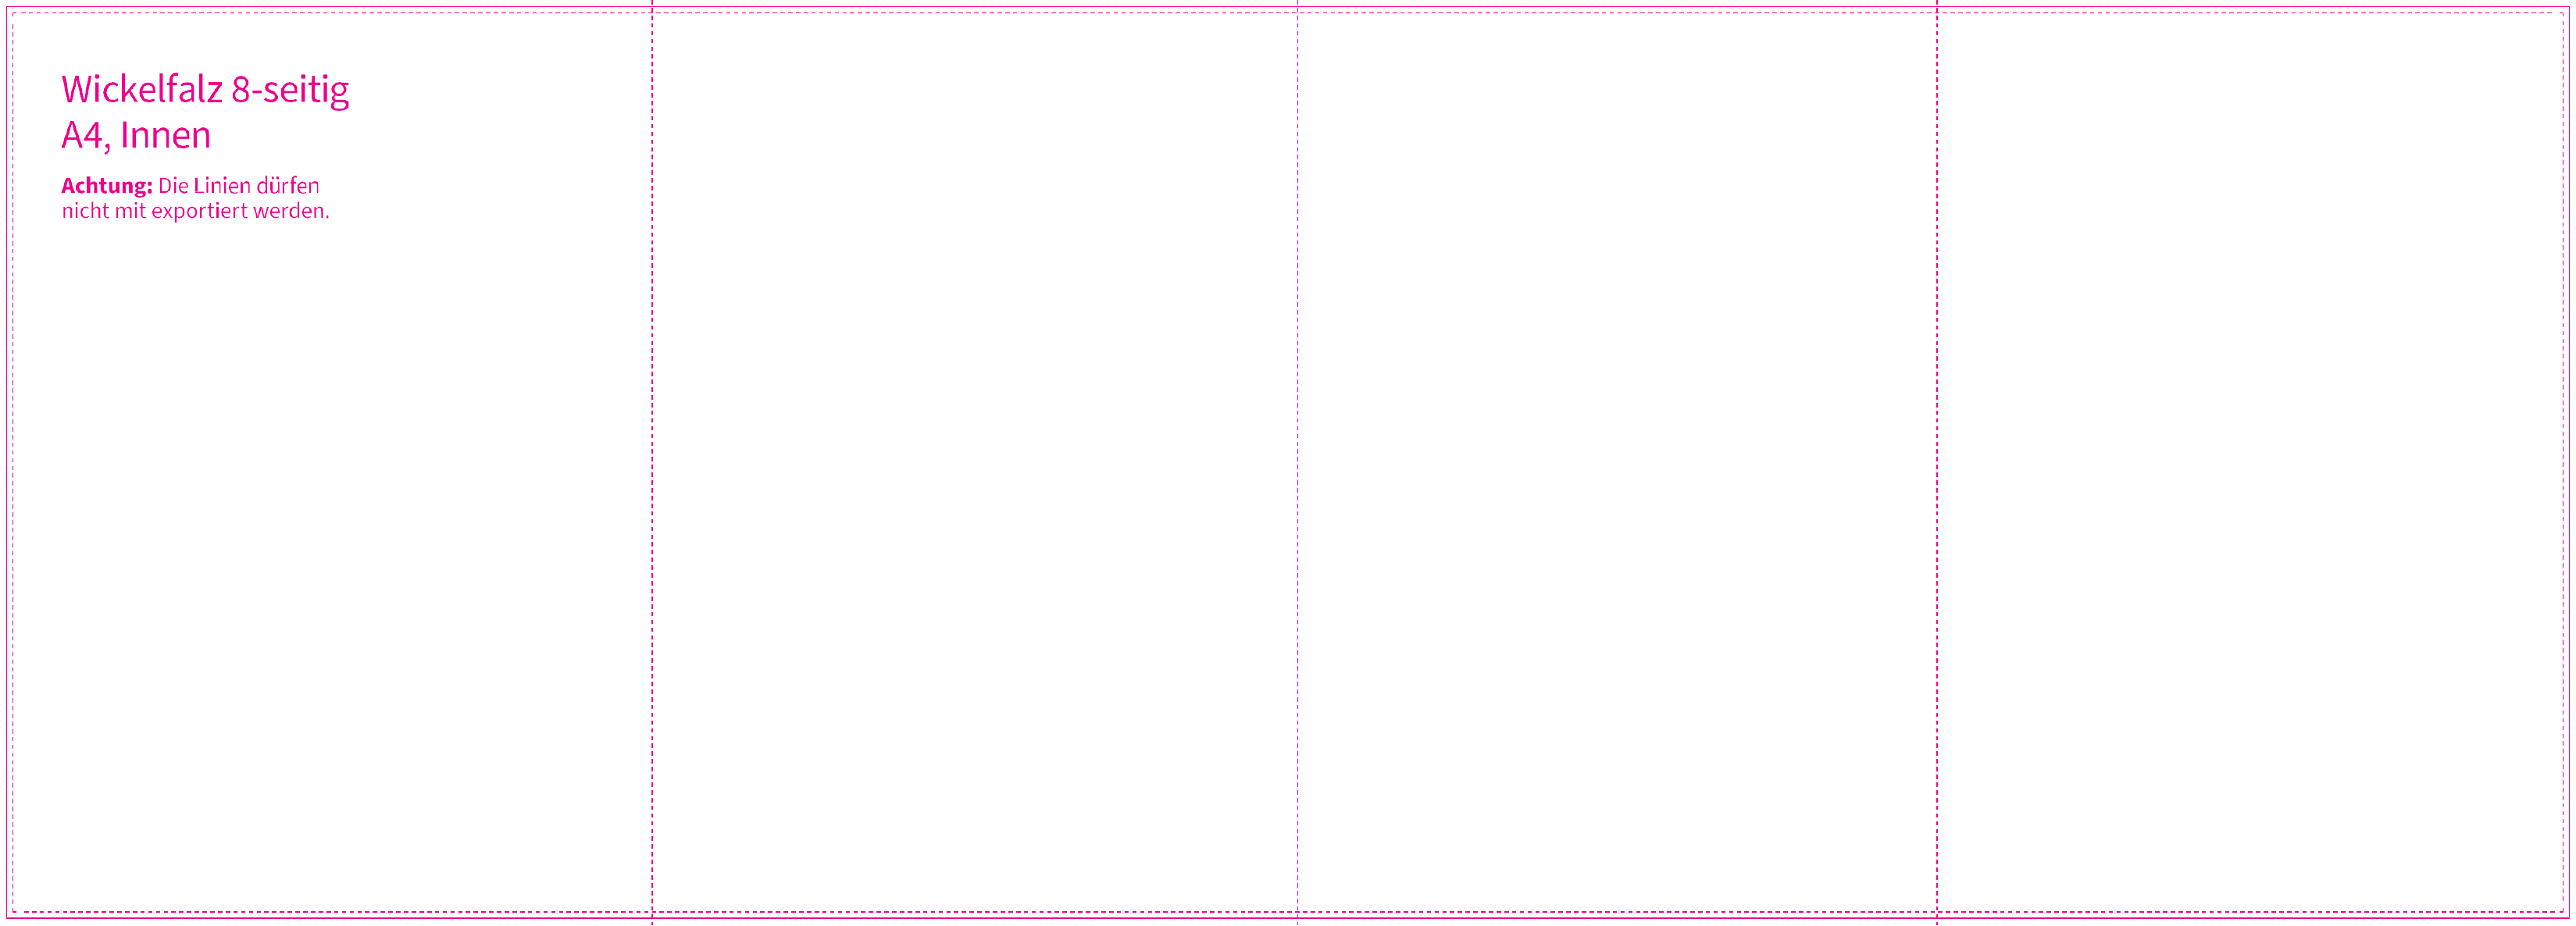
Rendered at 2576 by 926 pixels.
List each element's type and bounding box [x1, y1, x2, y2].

text_box [61, 176, 329, 223]
text_box [123, 121, 127, 148]
text_box [232, 74, 349, 111]
text_box [132, 127, 209, 148]
text_box [61, 121, 110, 155]
text_box [62, 73, 223, 103]
